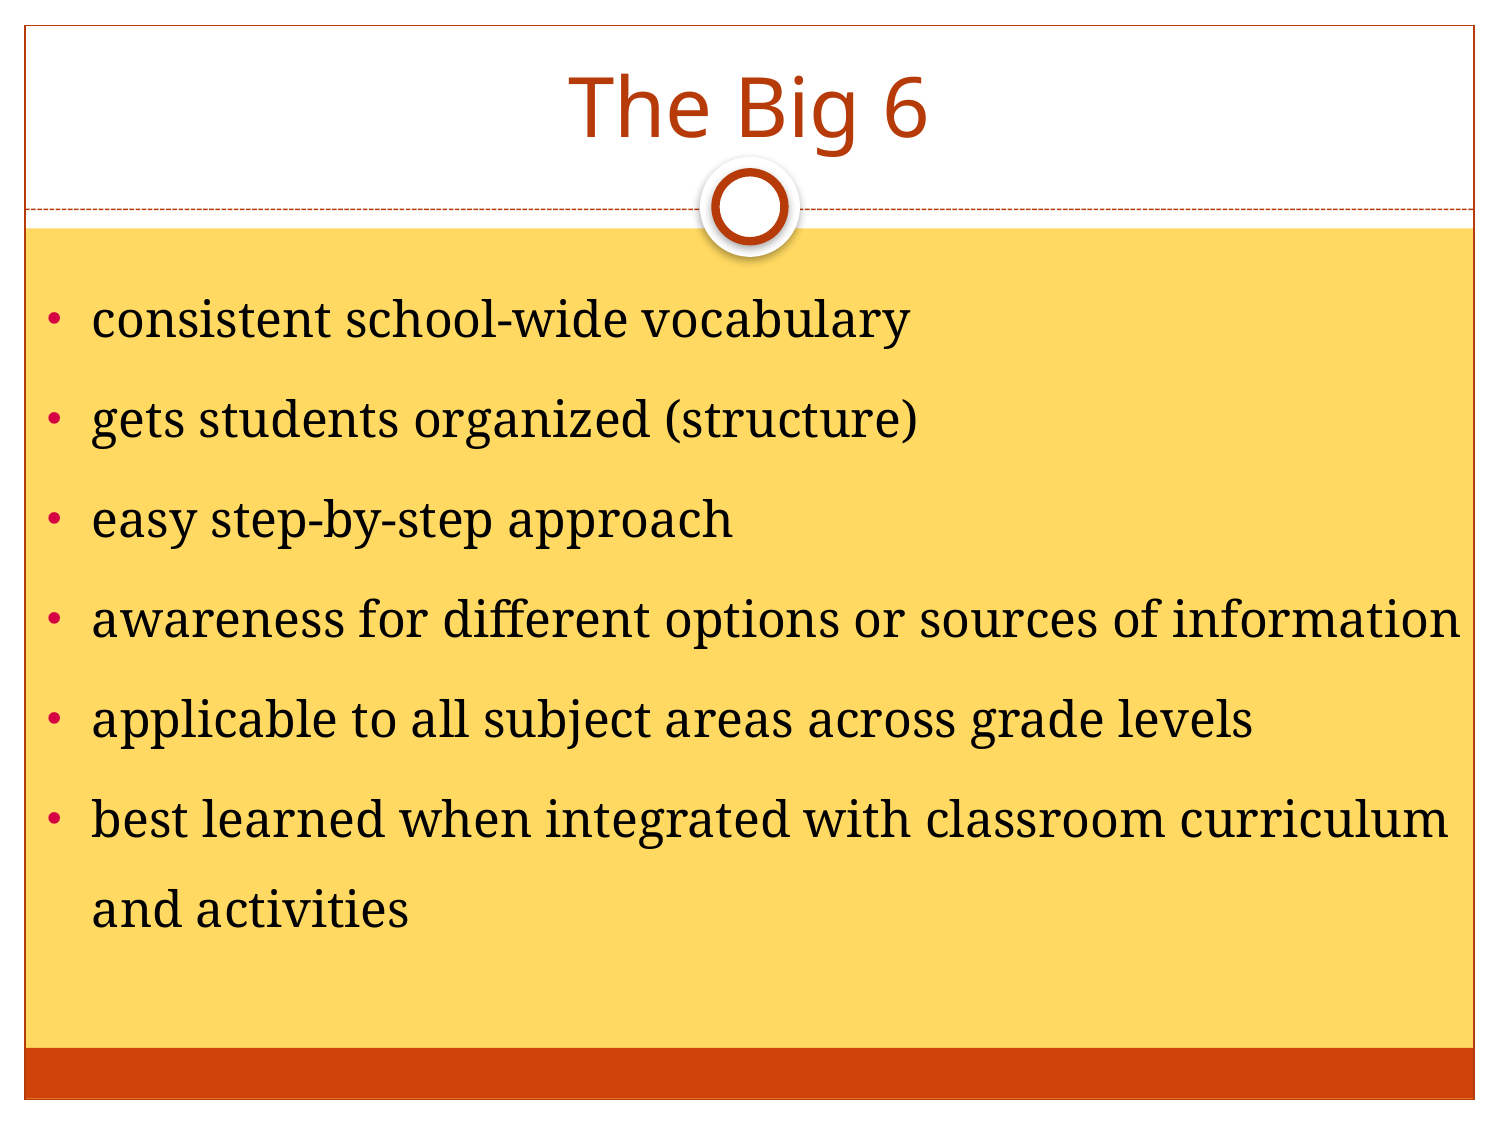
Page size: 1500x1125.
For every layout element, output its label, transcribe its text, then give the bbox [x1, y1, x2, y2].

title The Big 6 [49, 37, 1450, 162]
list consistent school-wide vocabulary gets students organized (structure) easy step-by-step approach awareness for different options or sources of information applicable to all subject areas across grade levels best learned when integrated with classroom curriculum and activities [32, 250, 1500, 1034]
